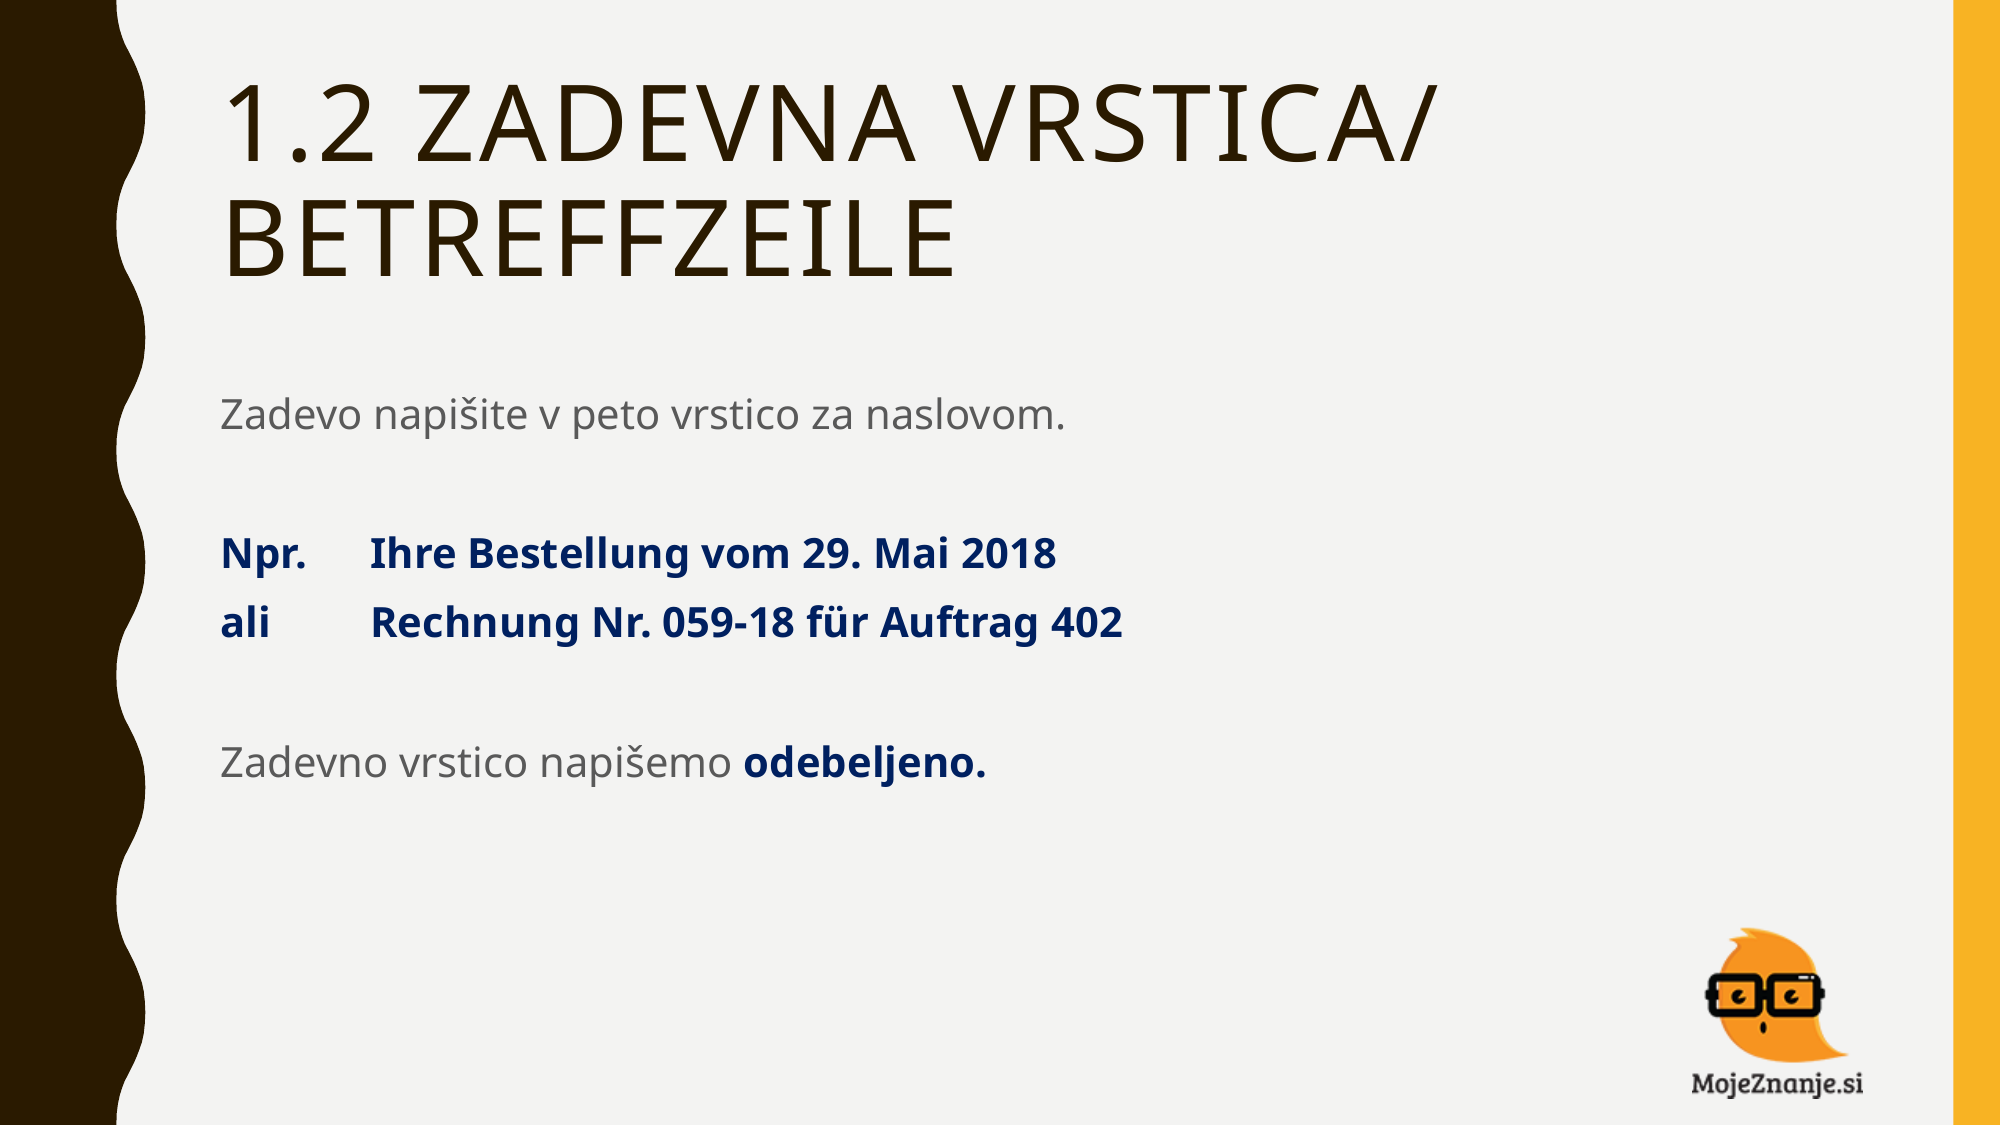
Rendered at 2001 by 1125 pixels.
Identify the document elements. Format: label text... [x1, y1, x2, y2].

title 1.2 Zadevna vrstica/ Betreffzeile [205, 62, 1875, 308]
list Zadevo napišite v peto vrstico za naslovom. Npr. Ihre Bestellung vom 29. Mai 2018 ali Rechnung Nr. 059-18 für Auftrag 402 Zadevno vrstico napišemo odebeljeno. [205, 375, 1875, 965]
picture [1692, 965, 1863, 1099]
